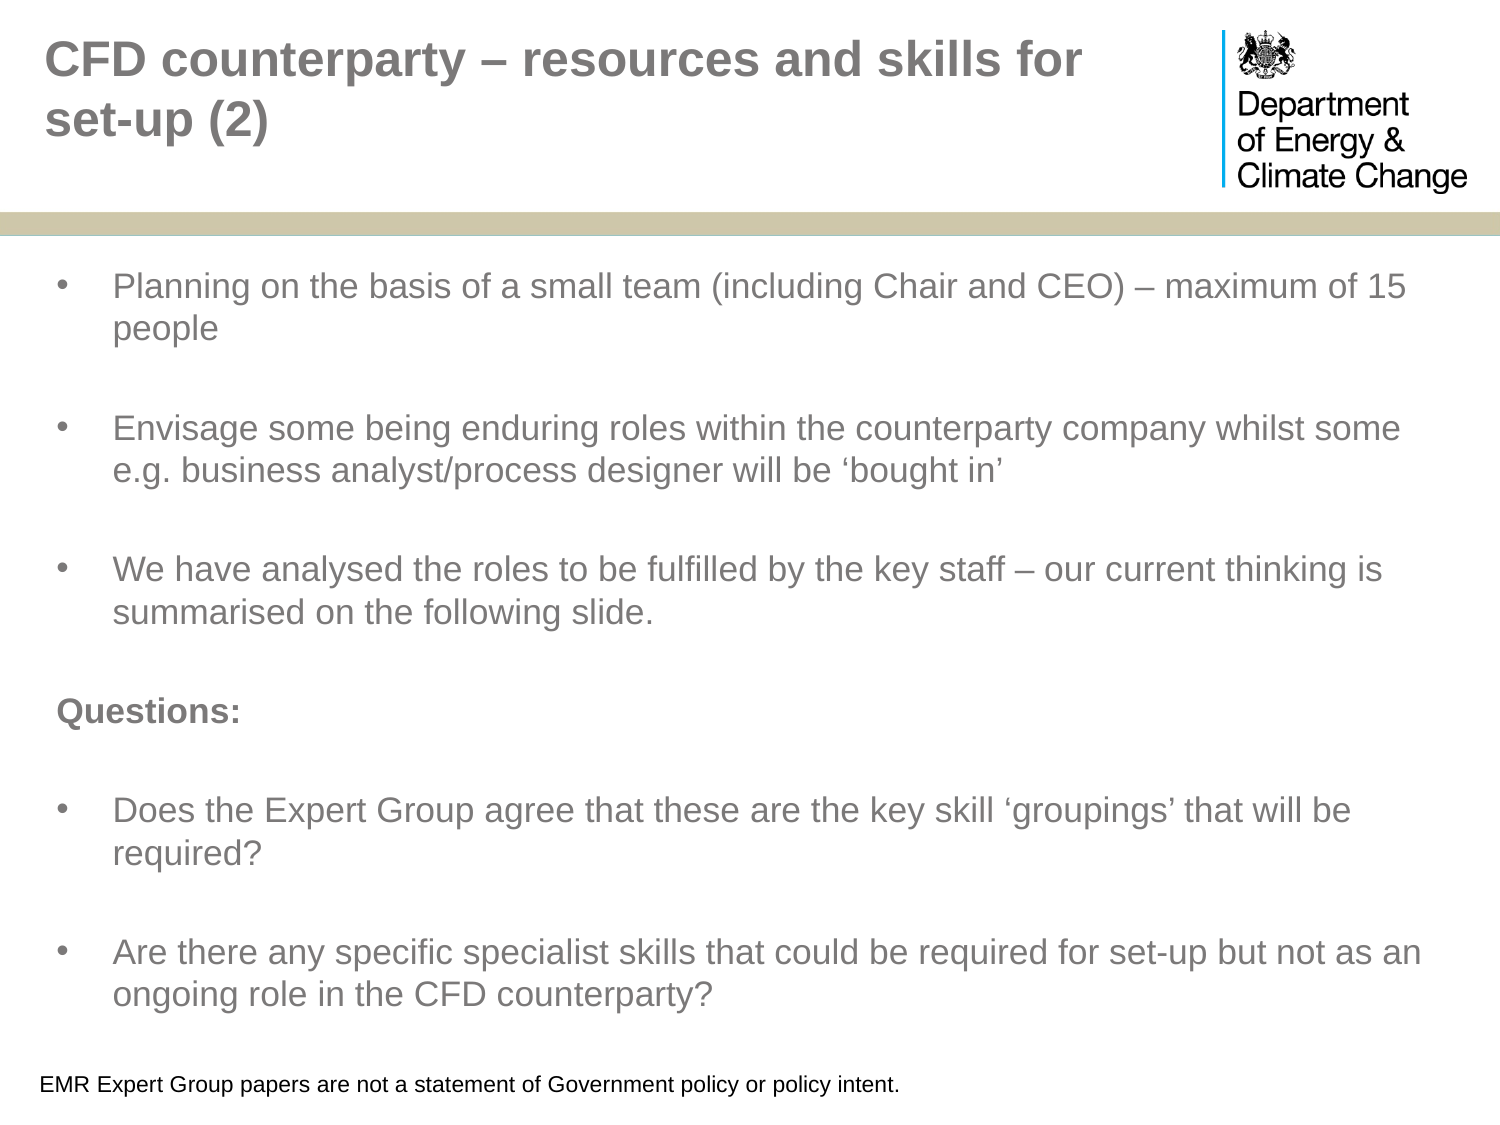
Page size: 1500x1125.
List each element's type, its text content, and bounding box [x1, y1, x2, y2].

picture [1222, 30, 1467, 194]
list Planning on the basis of a small team (including Chair and CEO) – maximum of 15 people Envisage some being enduring roles within the counterparty company whilst some e.g. business analyst/process designer will be ‘bought in’ We have analysed the roles to be fulfilled by the key staff – our current thinking is summarised on the following slide. Questions: Does the Expert Group agree that these are the key skill ‘groupings’ that will be required? Are there any specific specialist skills that could be required for set-up but not as an ongoing role in the CFD counterparty? [41, 255, 1471, 1083]
picture [0, 208, 1500, 236]
text_box EMR Expert Group papers are not a statement of Government policy or policy intent. [24, 1062, 1446, 1105]
title CFD counterparty – resources and skills for set-up (2) [29, 18, 1176, 103]
